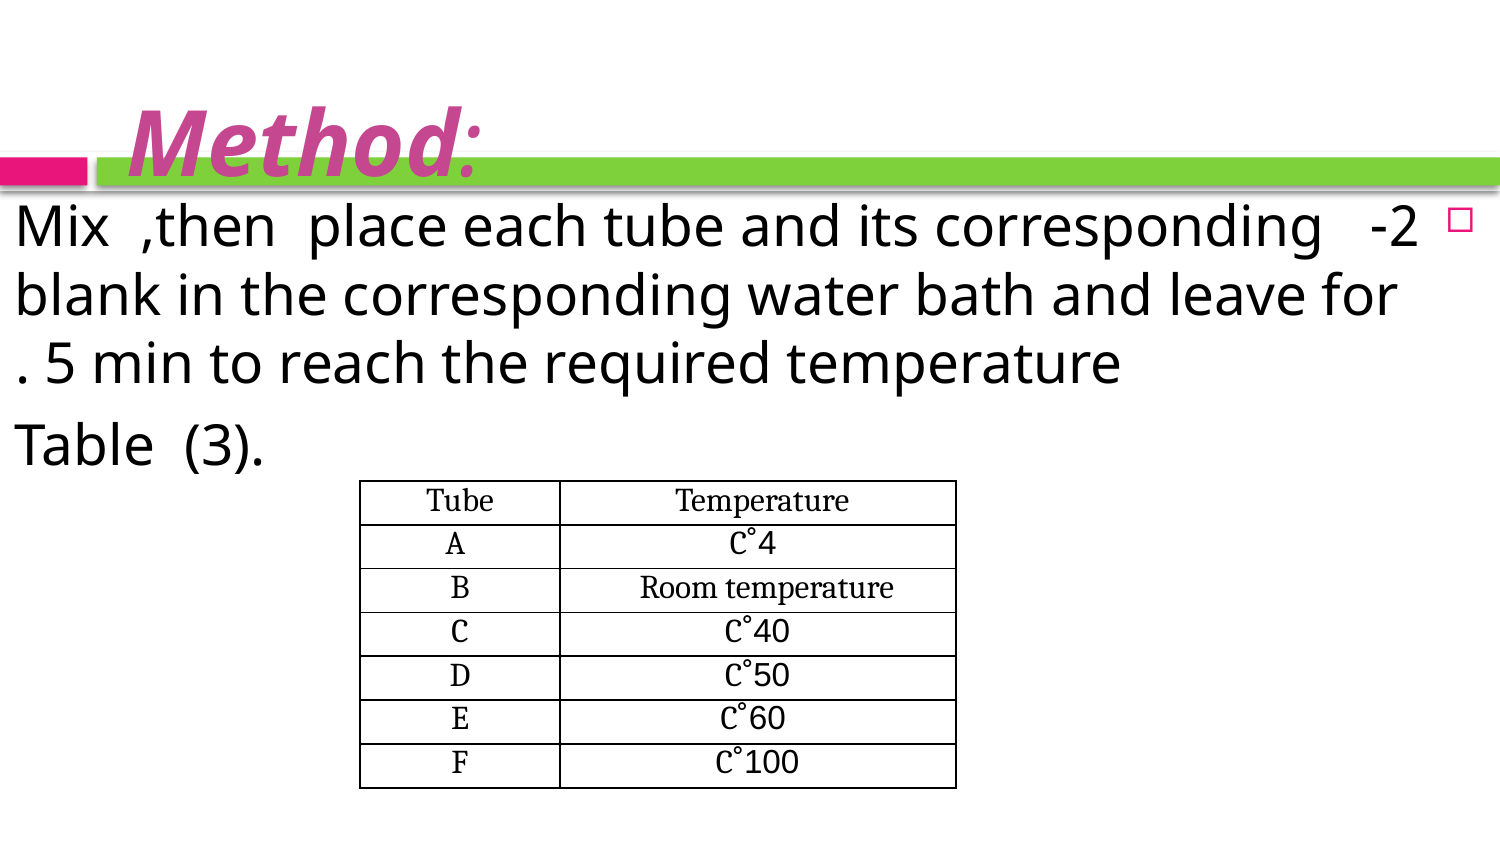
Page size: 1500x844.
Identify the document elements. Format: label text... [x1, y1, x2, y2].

table_cell 100˚C [561, 745, 955, 787]
table_cell D [361, 657, 559, 699]
table_cell C [361, 613, 559, 655]
table_cell B [361, 569, 559, 612]
table_header Temperature [561, 482, 955, 524]
text_box Method: [112, 32, 863, 312]
table_cell 40˚C [561, 613, 955, 655]
table_cell 4˚C [561, 526, 955, 568]
table_cell A [361, 526, 559, 568]
list 2- Mix ,then place each tube and its corresponding blank in the corresponding water bath and leave for 5 min to reach the required temperature . Table (3). [0, 182, 1500, 505]
table_cell F [361, 745, 559, 787]
table_cell Room temperature [561, 569, 955, 612]
table_cell E [361, 701, 559, 743]
table_cell 60˚C [561, 701, 955, 743]
table_header Tube [361, 482, 559, 524]
table_cell 50˚C [561, 657, 955, 699]
